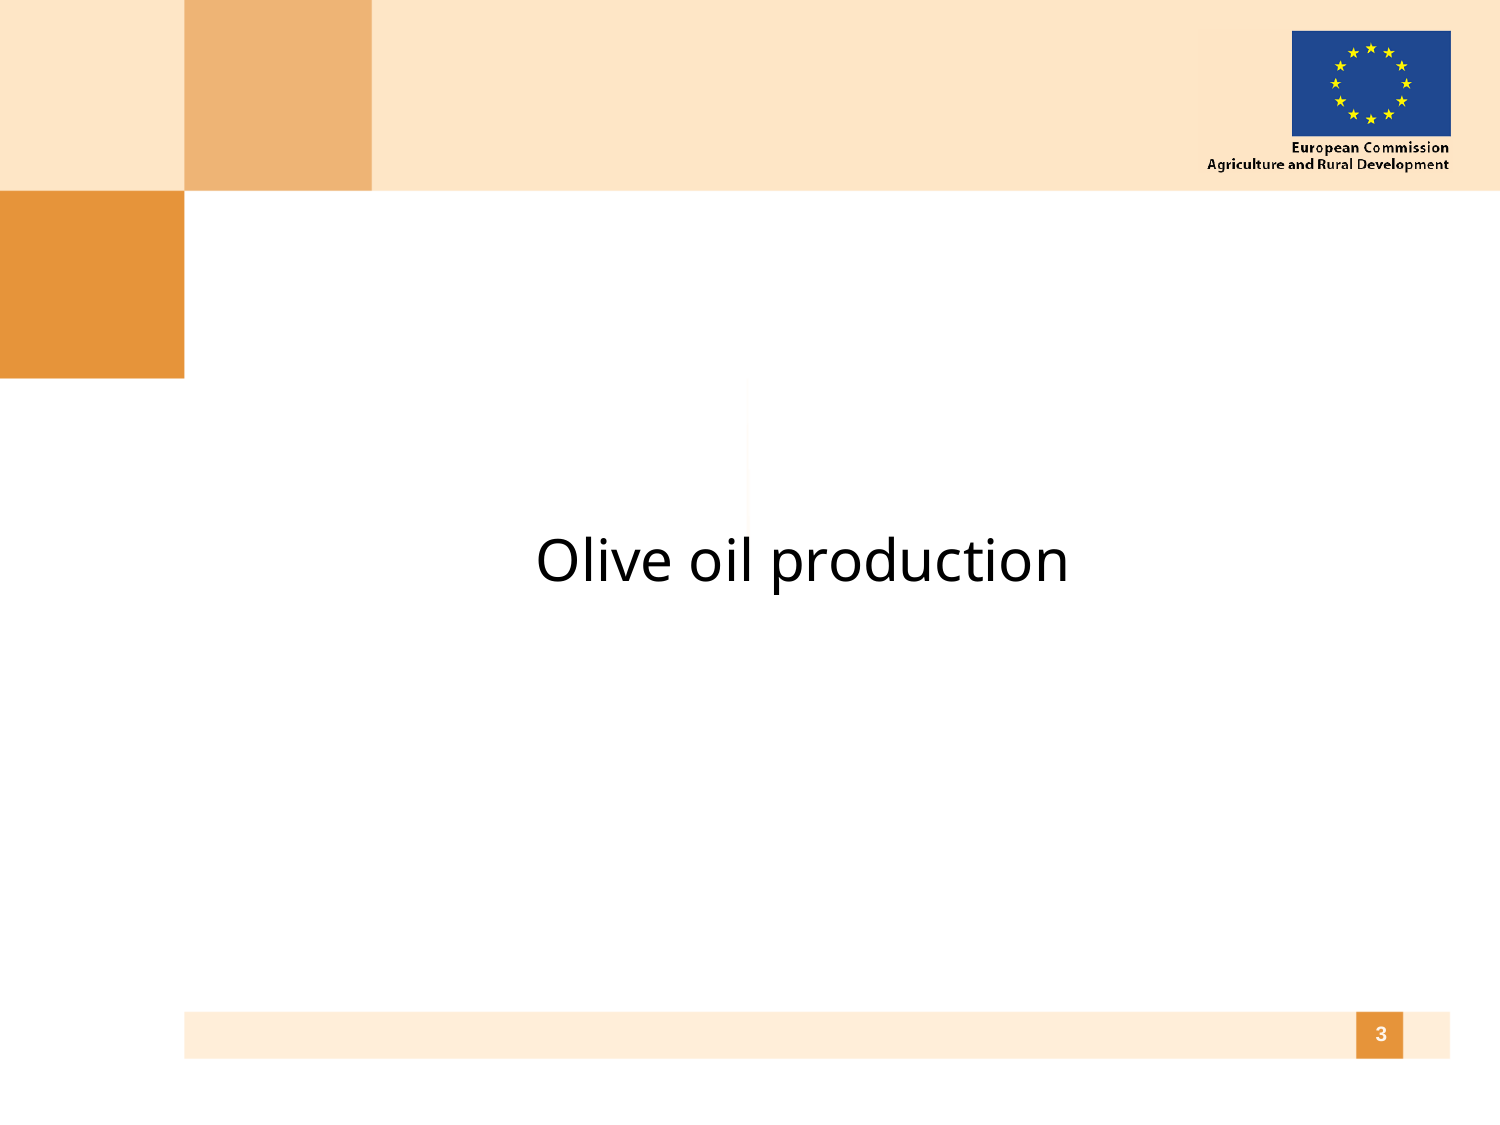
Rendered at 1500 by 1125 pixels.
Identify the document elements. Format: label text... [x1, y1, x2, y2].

text_box Olive oil production [253, 515, 1353, 600]
slide_number 3 [1340, 1013, 1423, 1061]
picture [0, 0, 1500, 1125]
